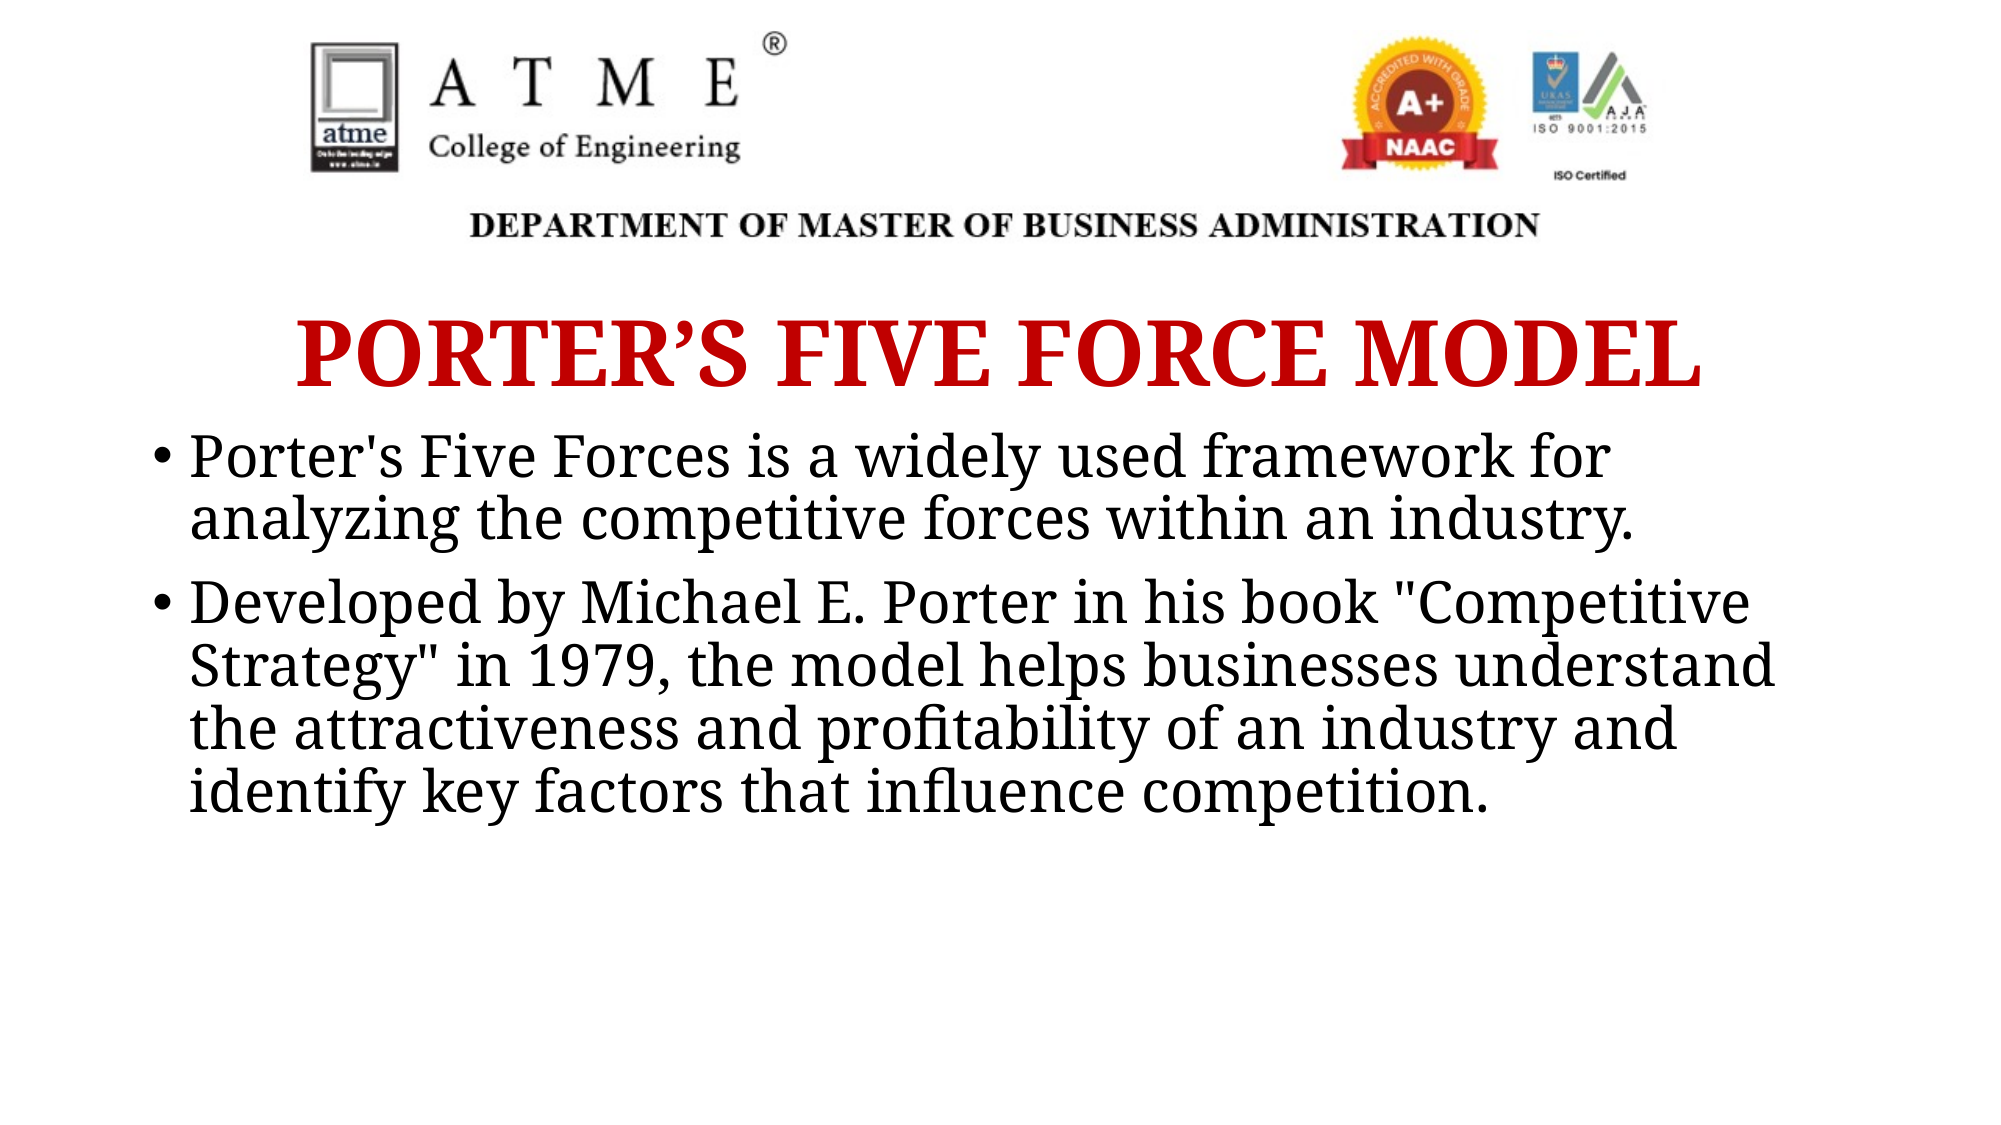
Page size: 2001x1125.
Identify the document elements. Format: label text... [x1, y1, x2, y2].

list PORTER’S FIVE FORCE MODEL Porter's Five Forces is a widely used framework for analyzing the competitive forces within an industry. Developed by Michael E. Porter in his book "Competitive Strategy" in 1979, the model helps businesses understand the attractiveness and profitability of an industry and identify key factors that influence competition. [137, 299, 1863, 1014]
picture [303, 30, 1697, 245]
